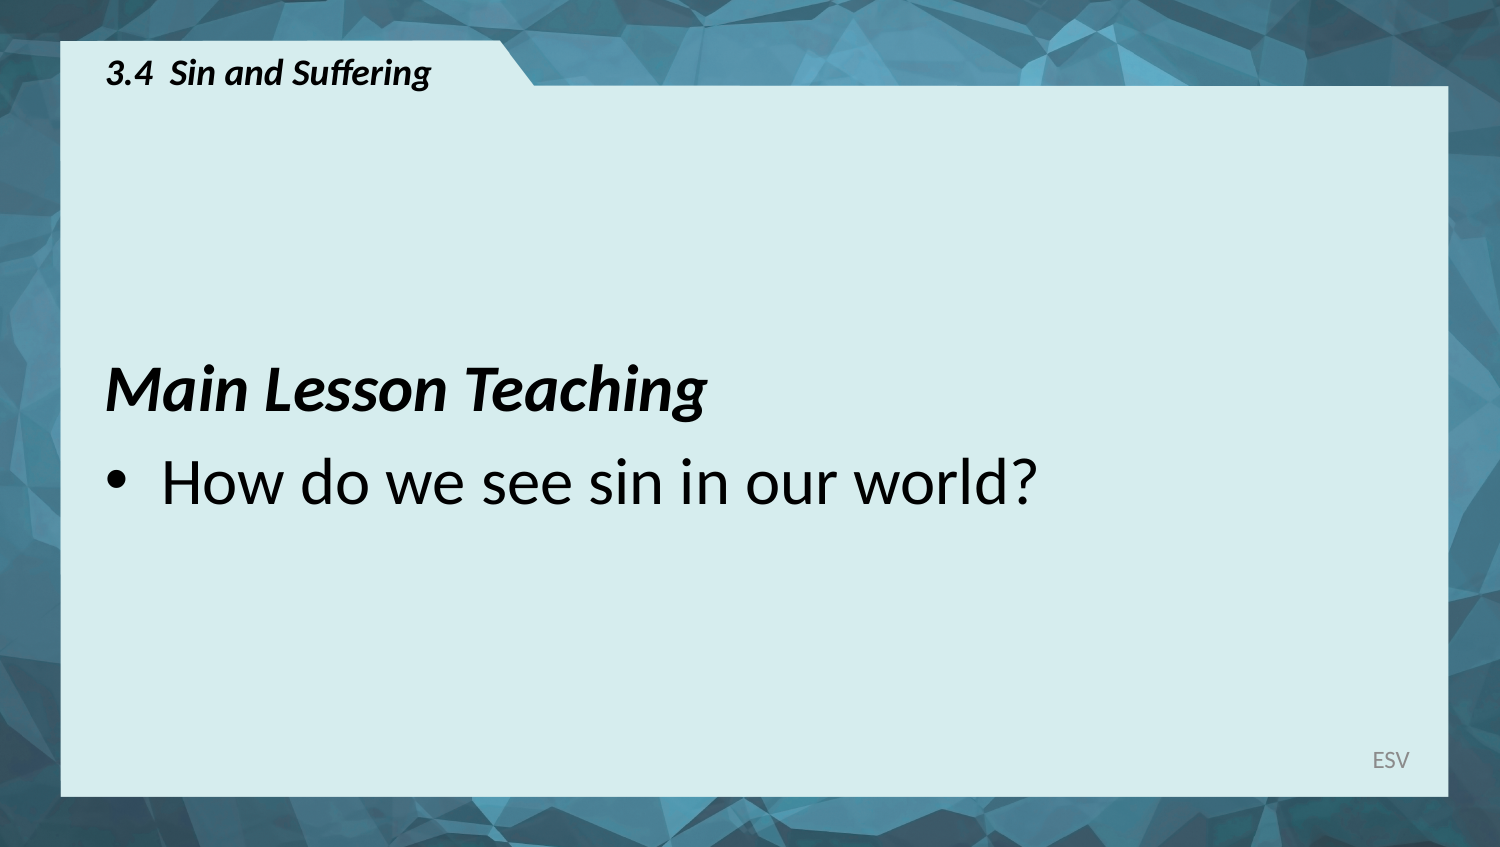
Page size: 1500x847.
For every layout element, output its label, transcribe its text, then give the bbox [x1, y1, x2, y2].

list Main Lesson Teaching How do we see sin in our world? [89, 141, 1403, 722]
footer ESV [950, 736, 1425, 782]
title 3.4 Sin and Suffering [89, 33, 1420, 108]
picture [0, 0, 1500, 847]
